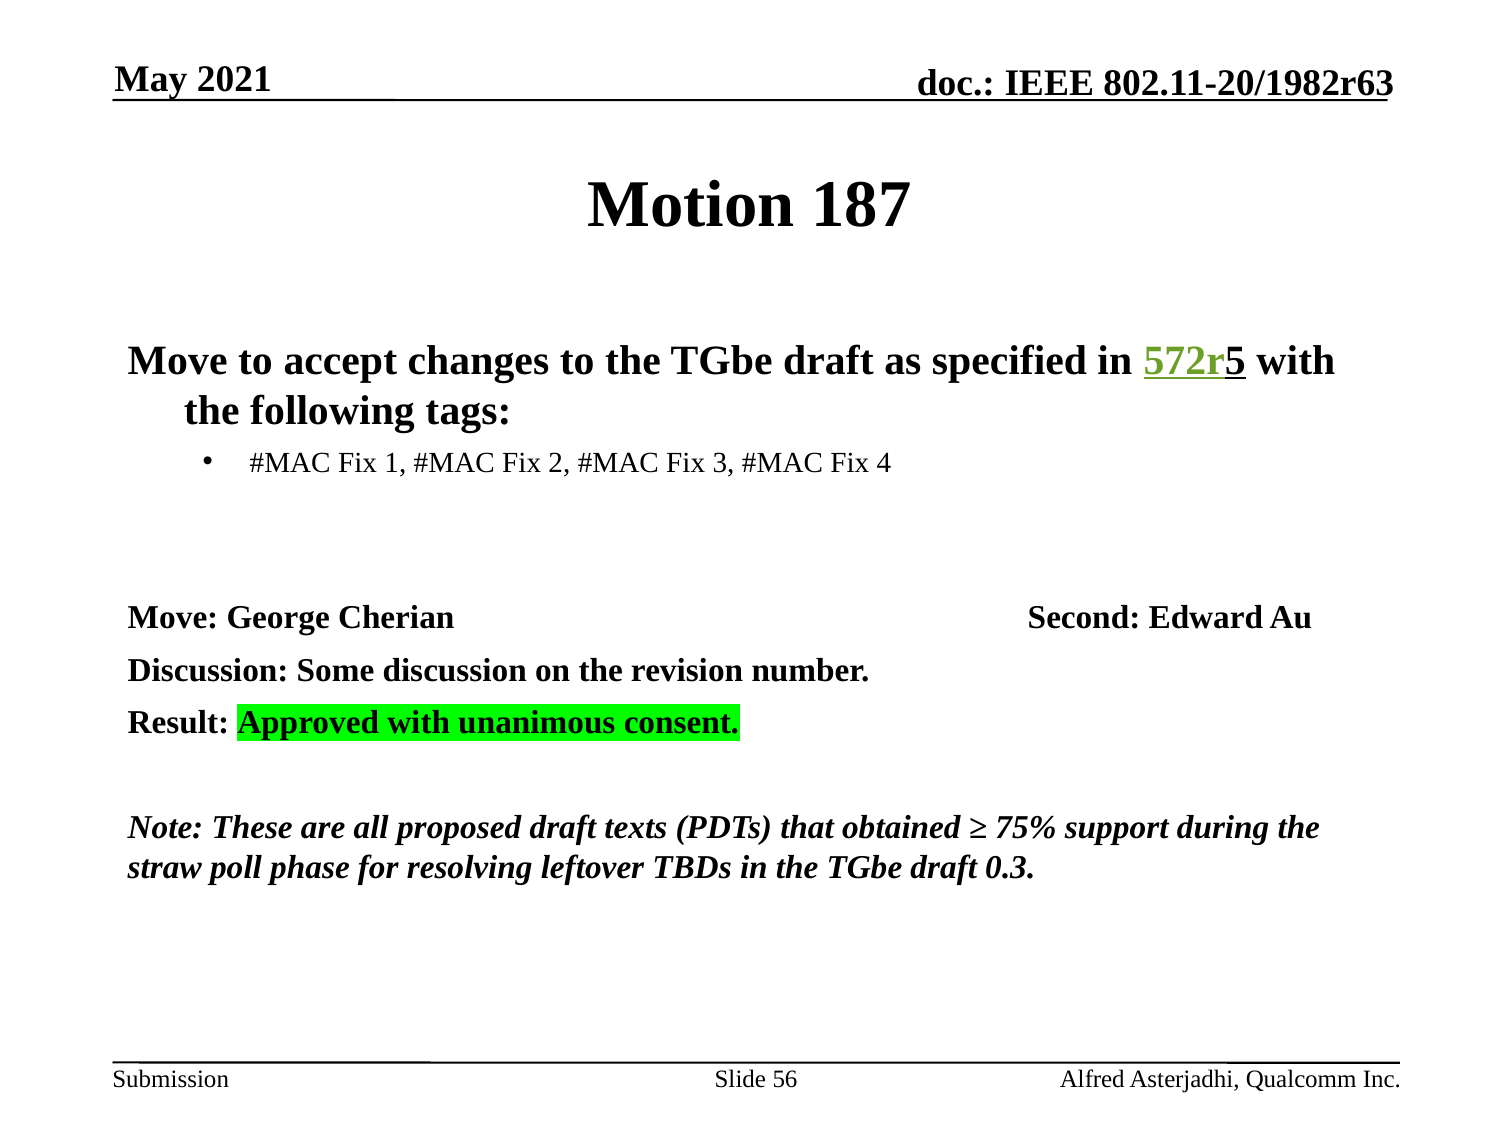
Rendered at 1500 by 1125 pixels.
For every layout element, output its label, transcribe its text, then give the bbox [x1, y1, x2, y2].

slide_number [114, 54, 423, 100]
title Motion 187 [112, 112, 1388, 288]
list Move to accept changes to the TGbe draft as specified in 572r5 with the following tags: #MAC Fix 1, #MAC Fix 2, #MAC Fix 3, #MAC Fix 4 Move: George Cherian Second: Edward Au Discussion: Some discussion on the revision number. Result: Approved with unanimous consent. Note: These are all proposed draft texts (PDTs) that obtained ≥ 75% support during the straw poll phase for resolving leftover TBDs in the TGbe draft 0.3. [112, 324, 1388, 1000]
slide_number Slide 56 [712, 1061, 800, 1123]
footer Alfred Asterjadhi, Qualcomm Inc. [878, 1061, 1402, 1093]
